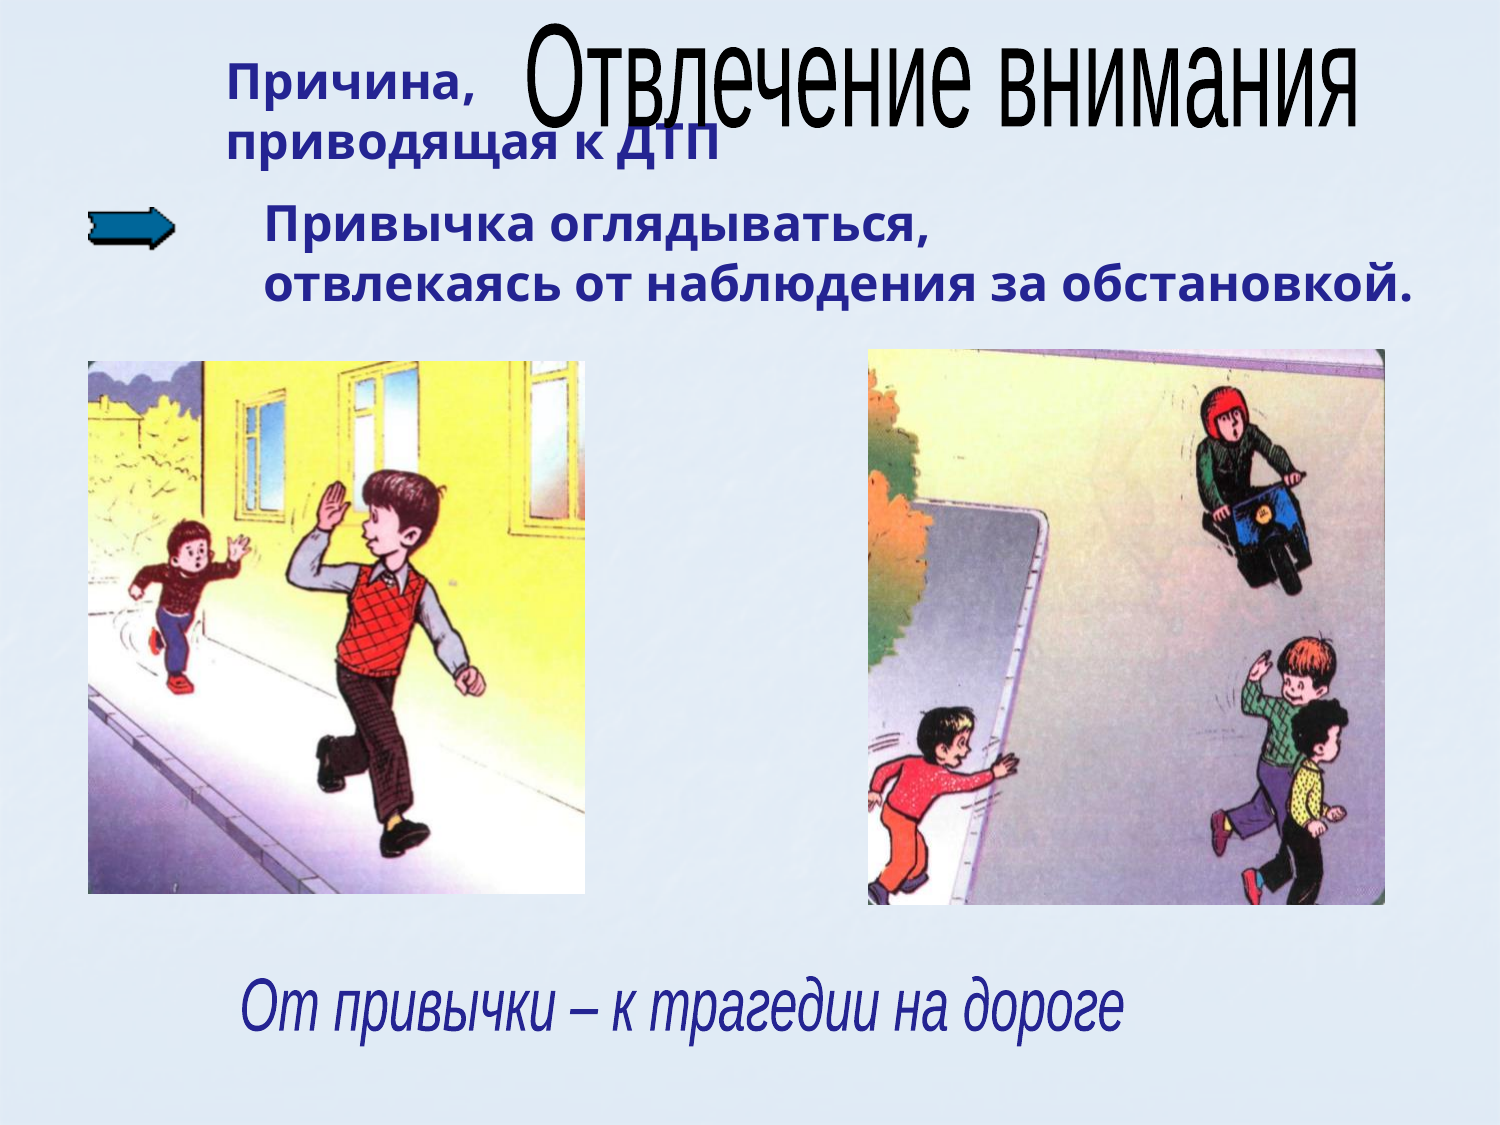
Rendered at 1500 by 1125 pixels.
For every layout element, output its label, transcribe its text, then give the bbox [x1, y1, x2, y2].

picture [88, 361, 585, 894]
picture [88, 207, 265, 256]
text_box Привычка оглядываться, отвлекаясь от наблюдения за обстановкой. [235, 184, 1430, 320]
picture [868, 349, 1385, 905]
text_box Причина, приводящая к ДТП [210, 42, 737, 178]
